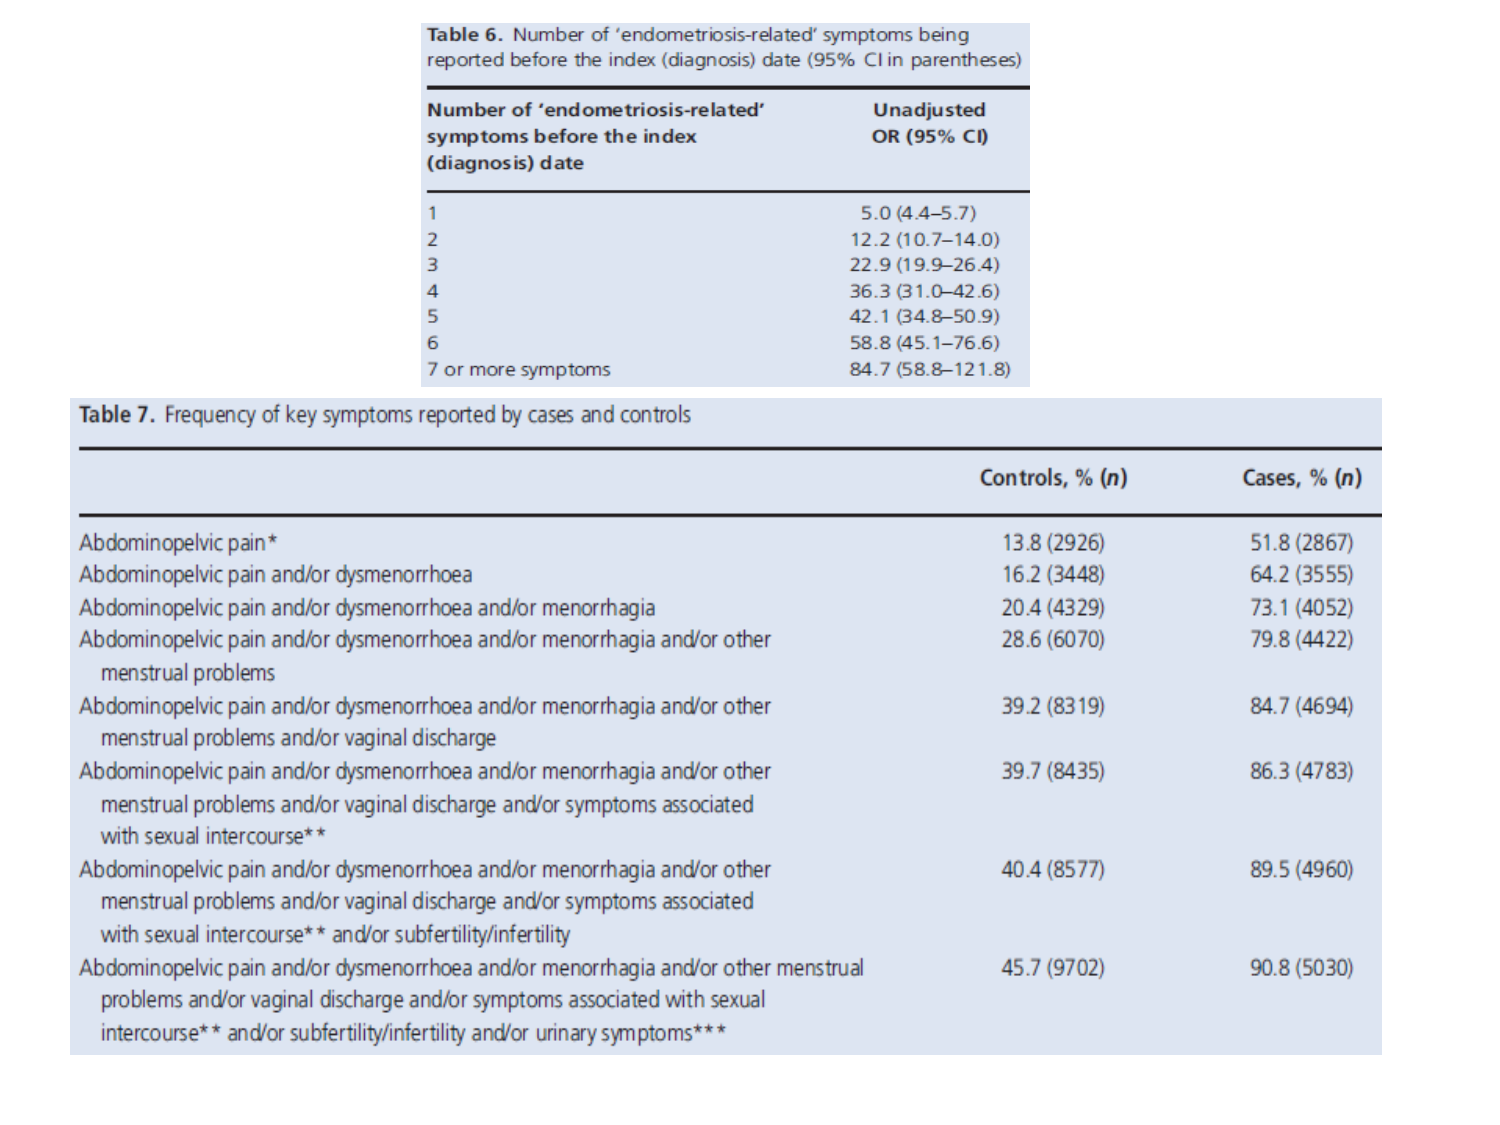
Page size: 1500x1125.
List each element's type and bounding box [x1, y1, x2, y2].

list [421, 23, 1030, 387]
picture [70, 398, 1382, 1055]
